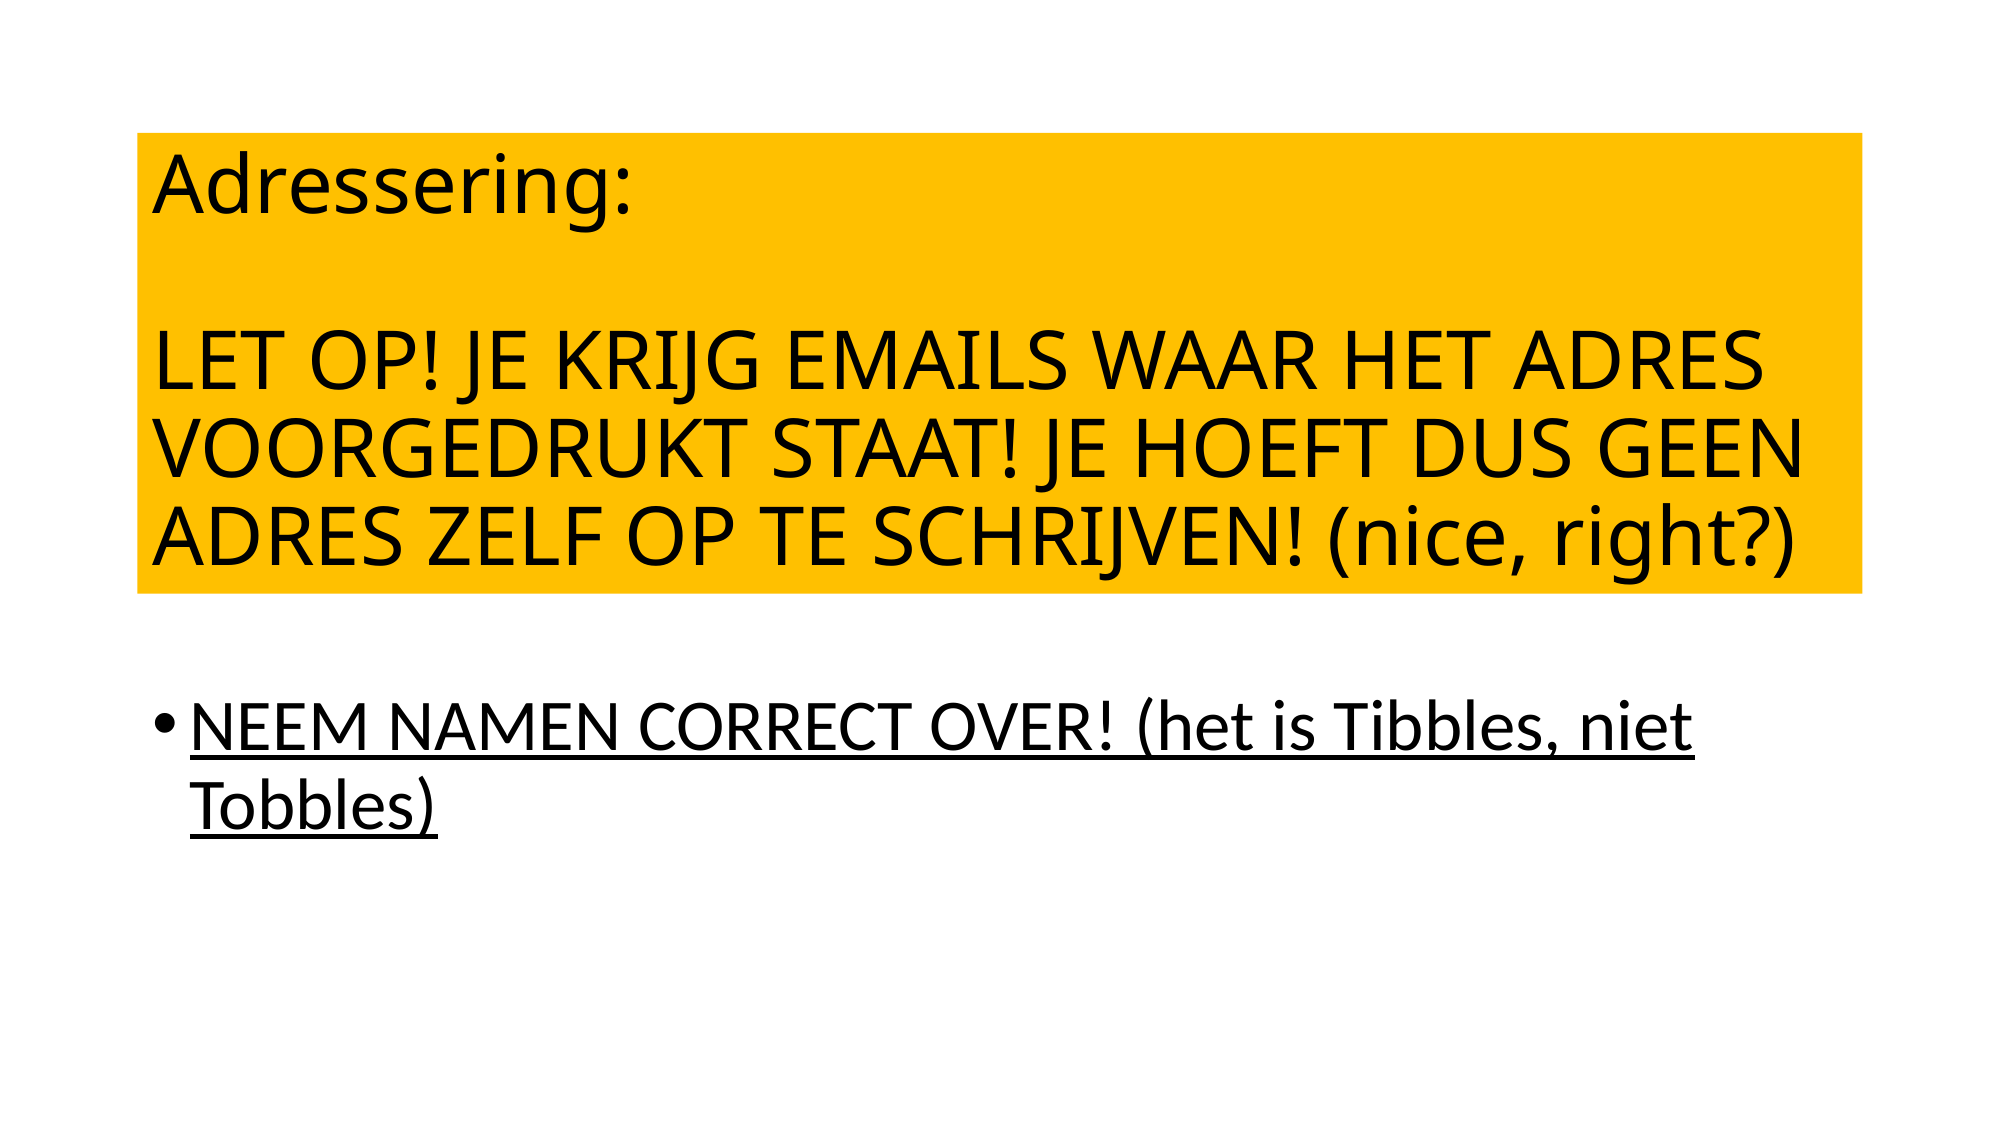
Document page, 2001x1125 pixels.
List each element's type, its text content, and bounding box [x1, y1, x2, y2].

title Adressering: LET OP! JE KRIJG EMAILS WAAR HET ADRES VOORGEDRUKT STAAT! JE HOEFT DUS GEEN ADRES ZELF OP TE SCHRIJVEN! (nice, right?) [137, 132, 1863, 571]
list NEEM NAMEN CORRECT OVER! (het is Tibbles, niet Tobbles) [137, 571, 1863, 1125]
